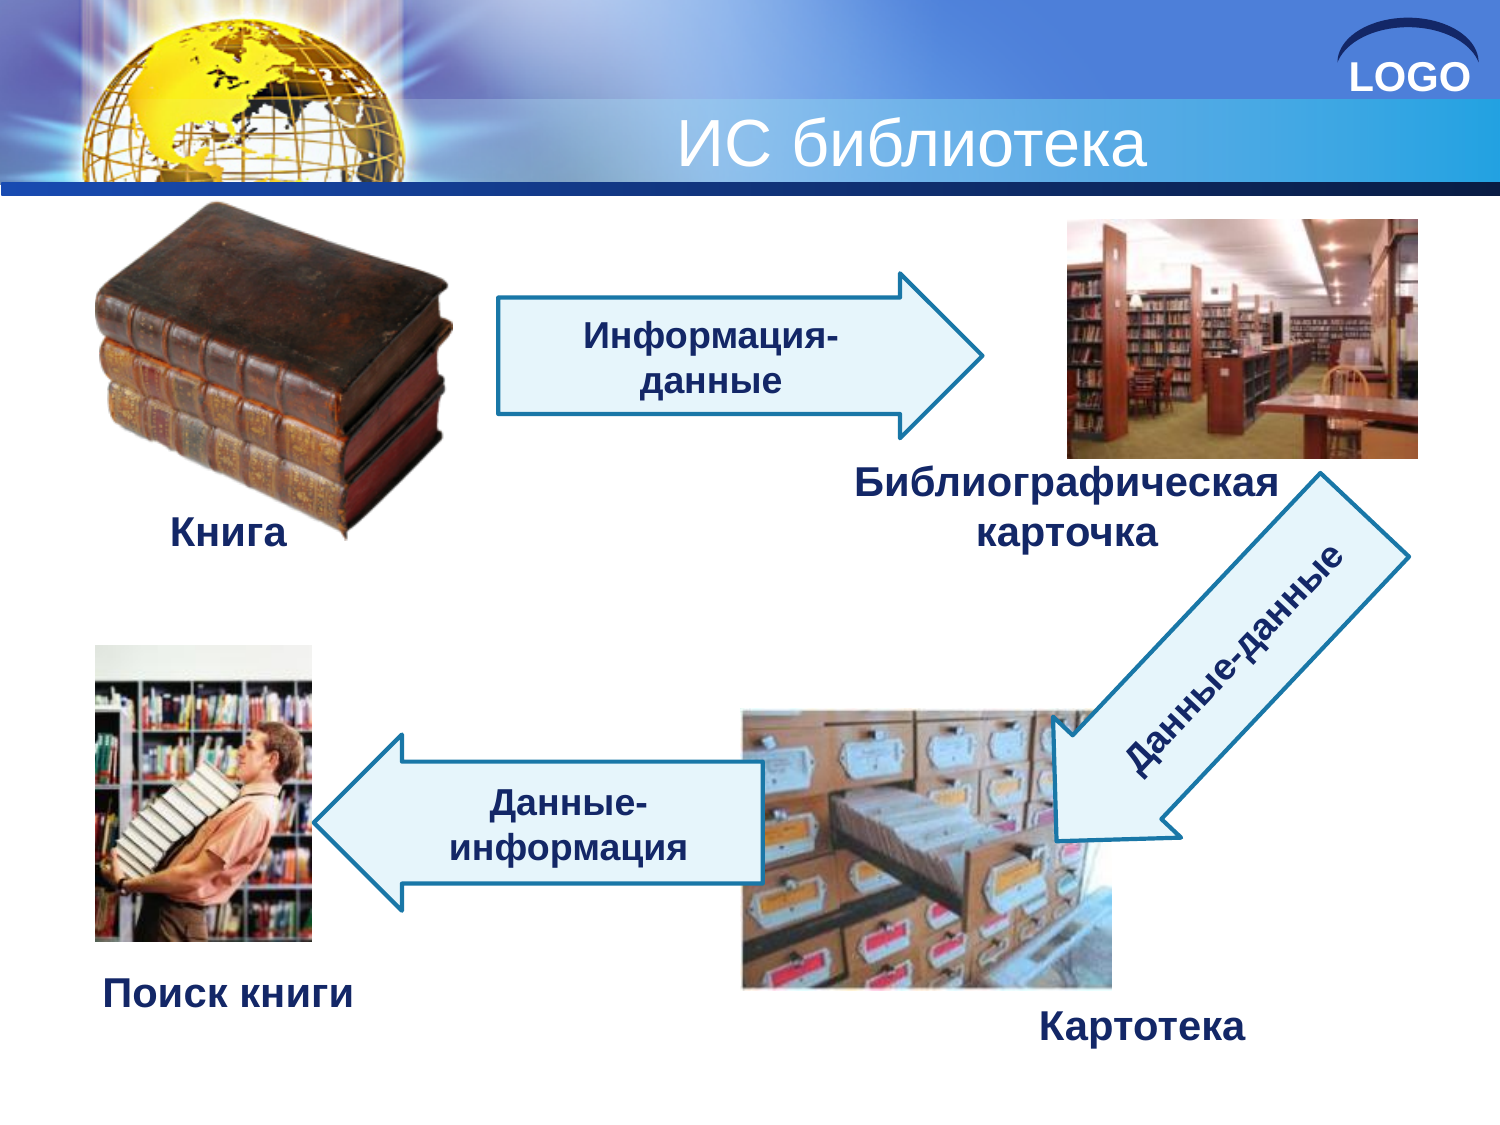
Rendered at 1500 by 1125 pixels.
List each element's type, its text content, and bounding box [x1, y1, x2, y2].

title Информационные системы [298, 99, 412, 183]
picture [0, 0, 1500, 185]
title ИС библиотека [399, 99, 1425, 180]
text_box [15, 196, 1418, 1057]
